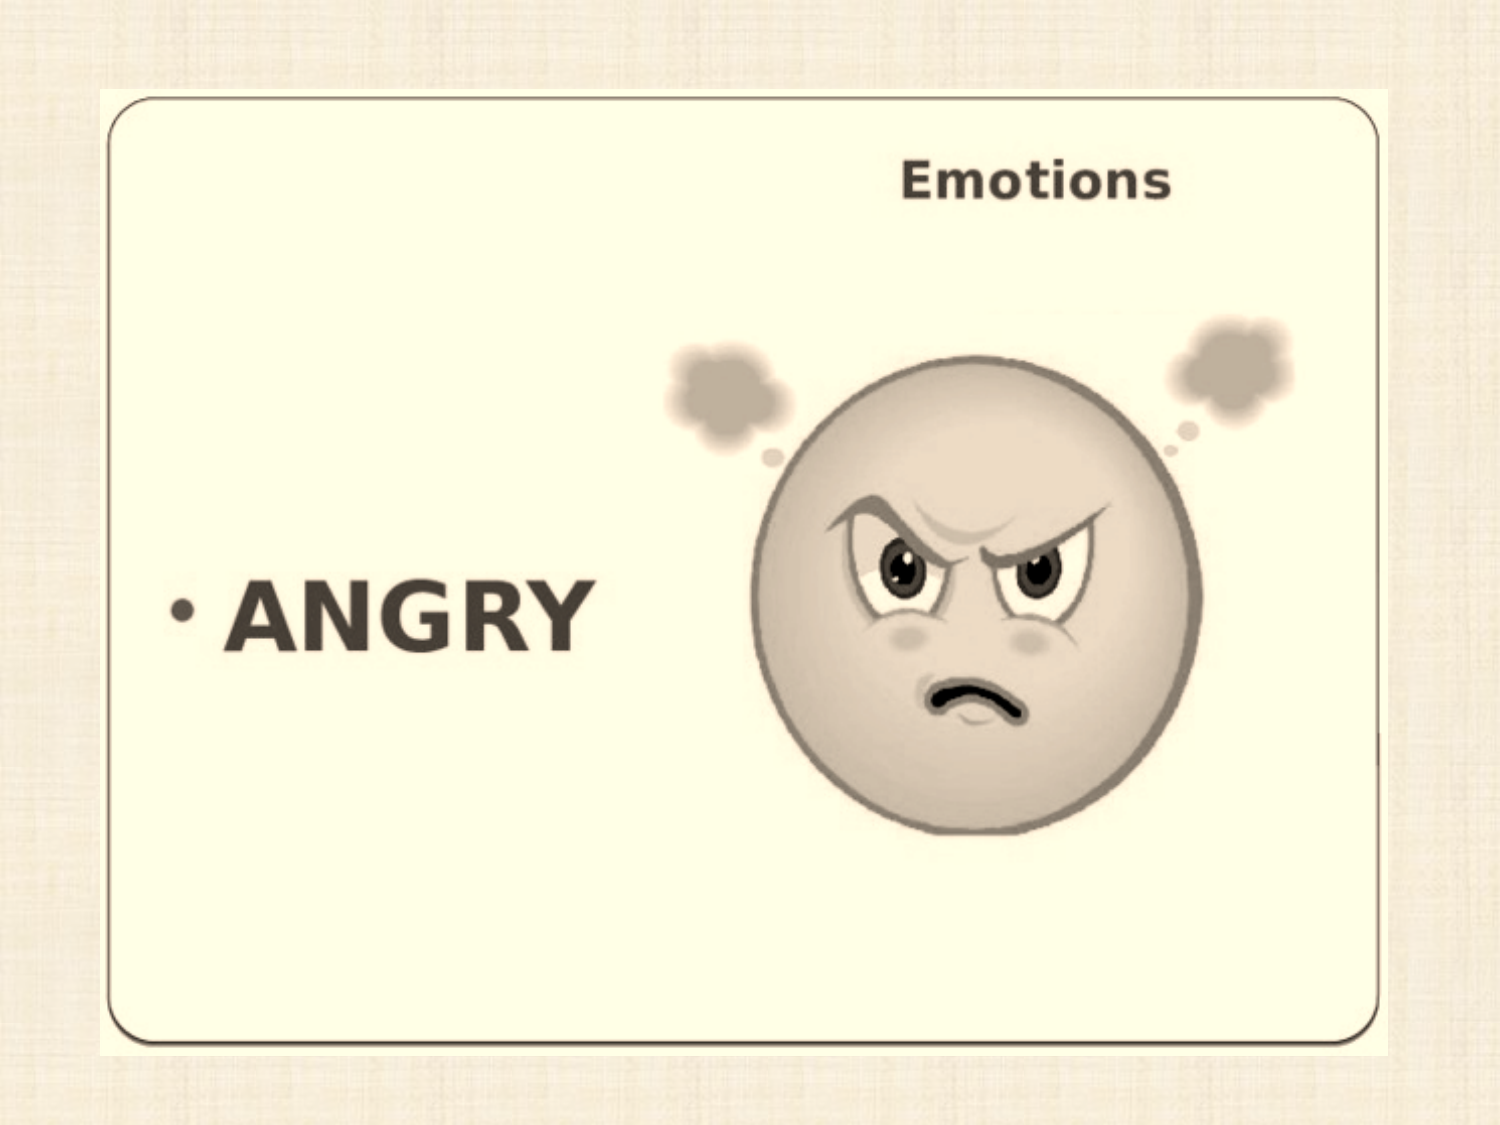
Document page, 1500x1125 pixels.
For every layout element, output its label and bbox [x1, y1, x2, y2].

list [100, 89, 1389, 1056]
